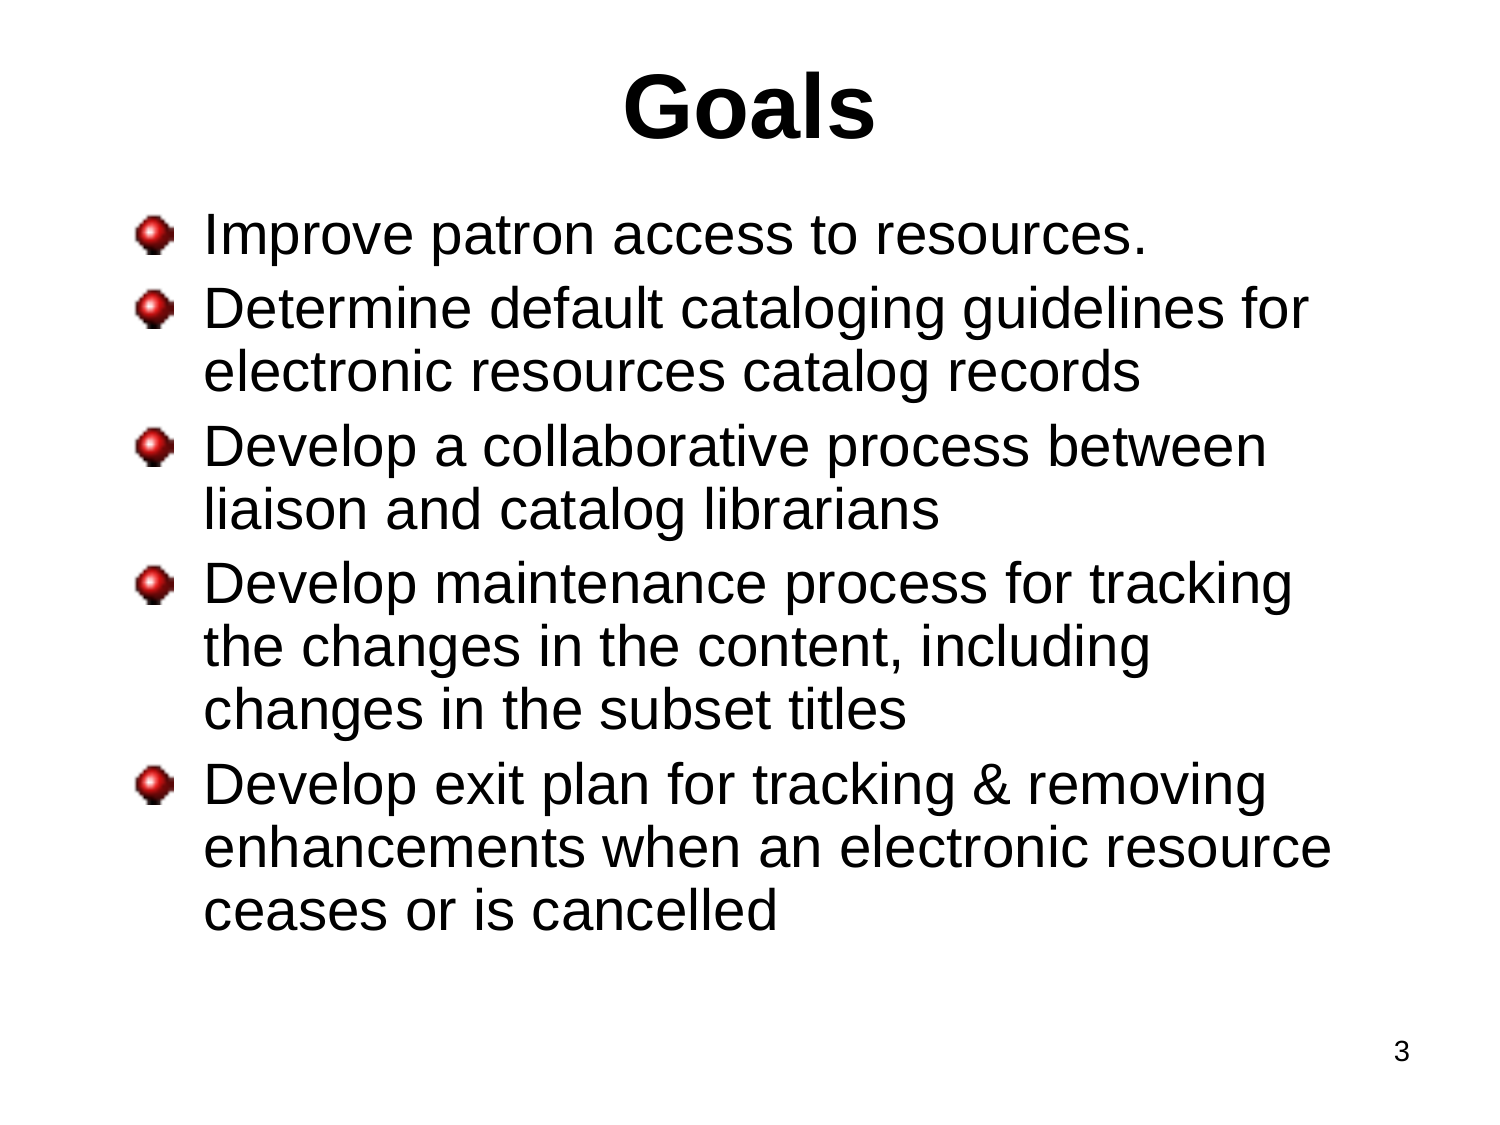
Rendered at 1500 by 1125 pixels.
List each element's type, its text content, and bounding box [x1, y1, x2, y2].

list Improve patron access to resources. Determine default cataloging guidelines for electronic resources catalog records Develop a collaborative process between liaison and catalog librarians Develop maintenance process for tracking the changes in the content, including changes in the subset titles Develop exit plan for tracking & removing enhancements when an electronic resource ceases or is cancelled [113, 196, 1396, 1022]
picture [129, 283, 174, 329]
picture [129, 759, 174, 805]
picture [129, 421, 174, 467]
picture [129, 209, 174, 255]
title Goals [74, 7, 1426, 196]
picture [129, 559, 174, 605]
slide_number 3 [1074, 1024, 1426, 1103]
